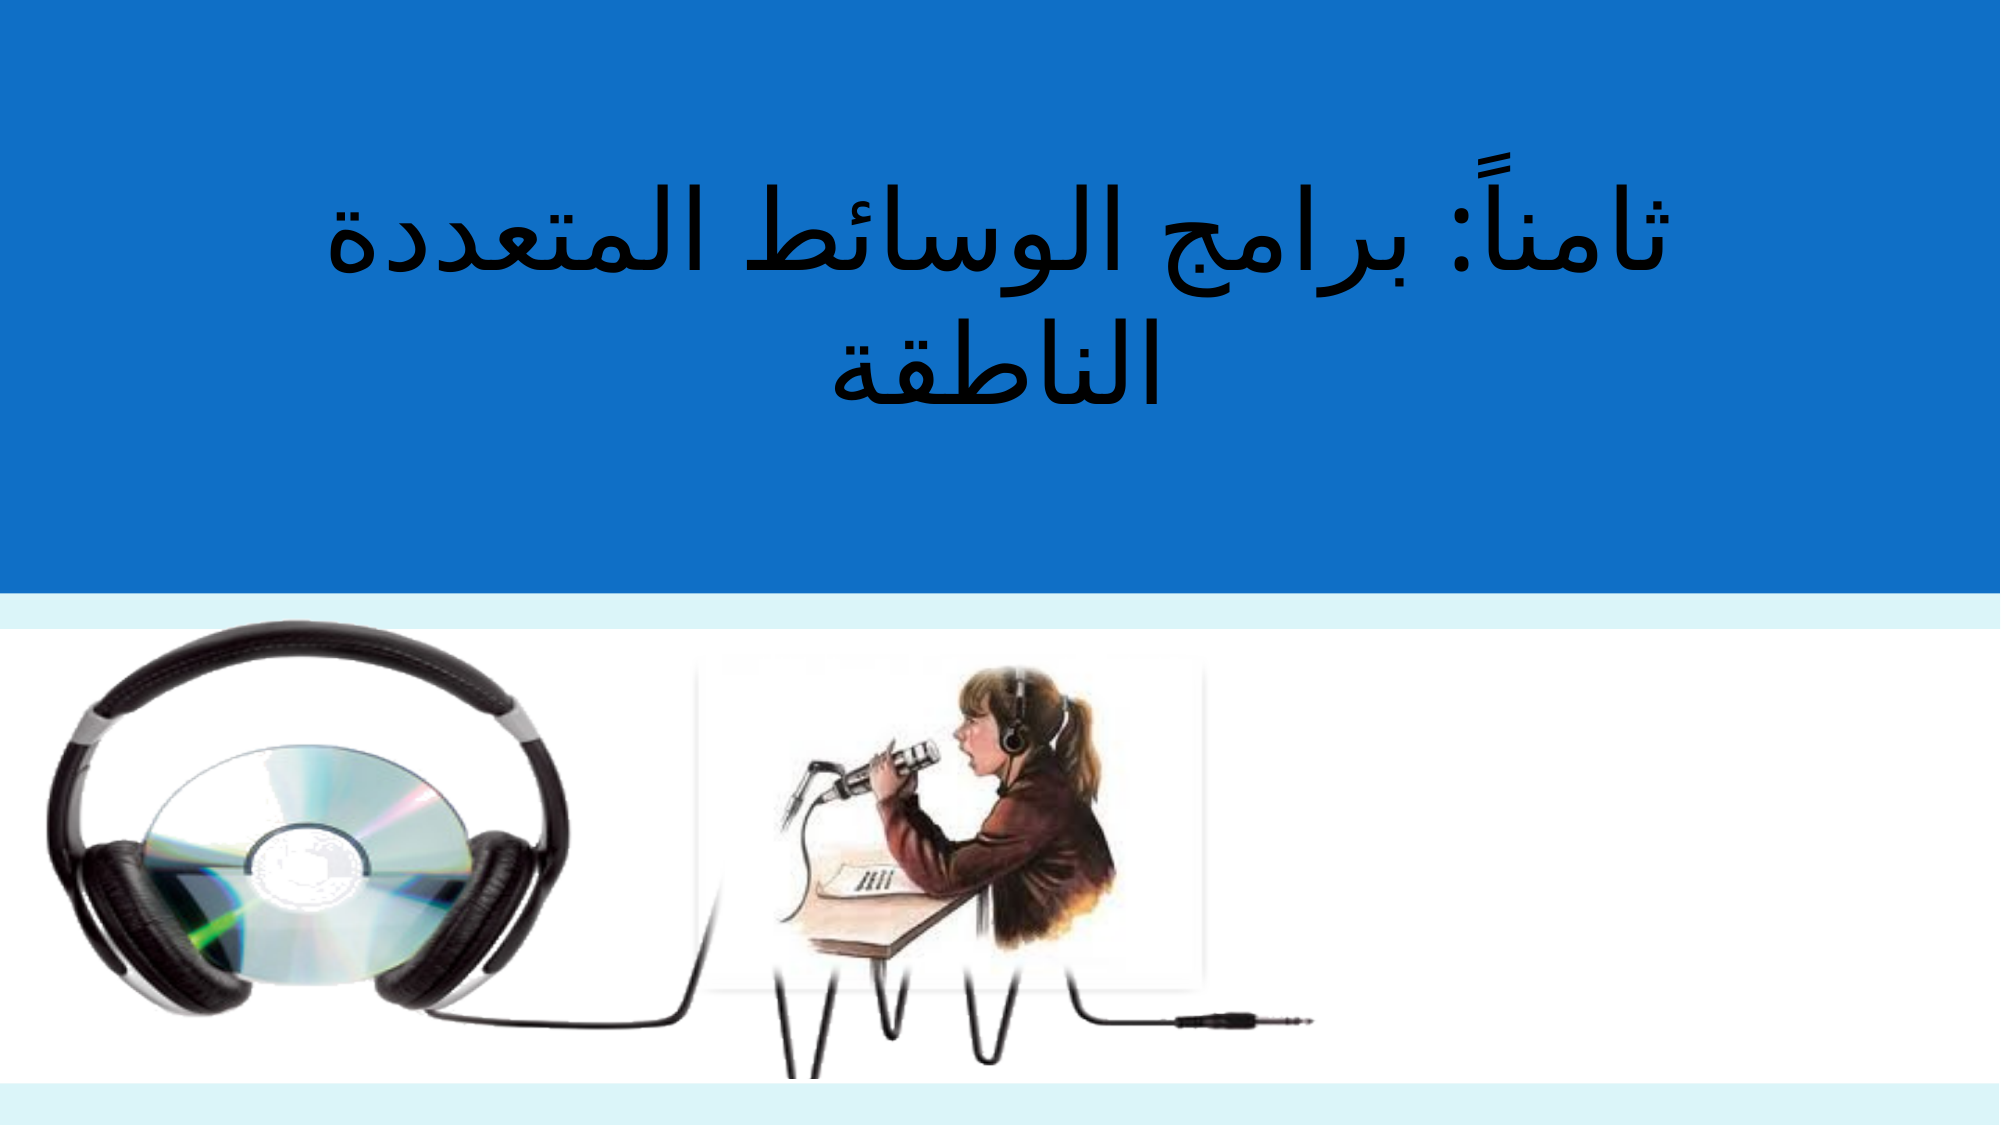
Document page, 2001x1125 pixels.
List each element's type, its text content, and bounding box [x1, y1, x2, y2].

picture [0, 515, 1320, 1079]
title ثامناً: برامج الوسائط المتعددة الناطقة [173, 0, 1824, 585]
